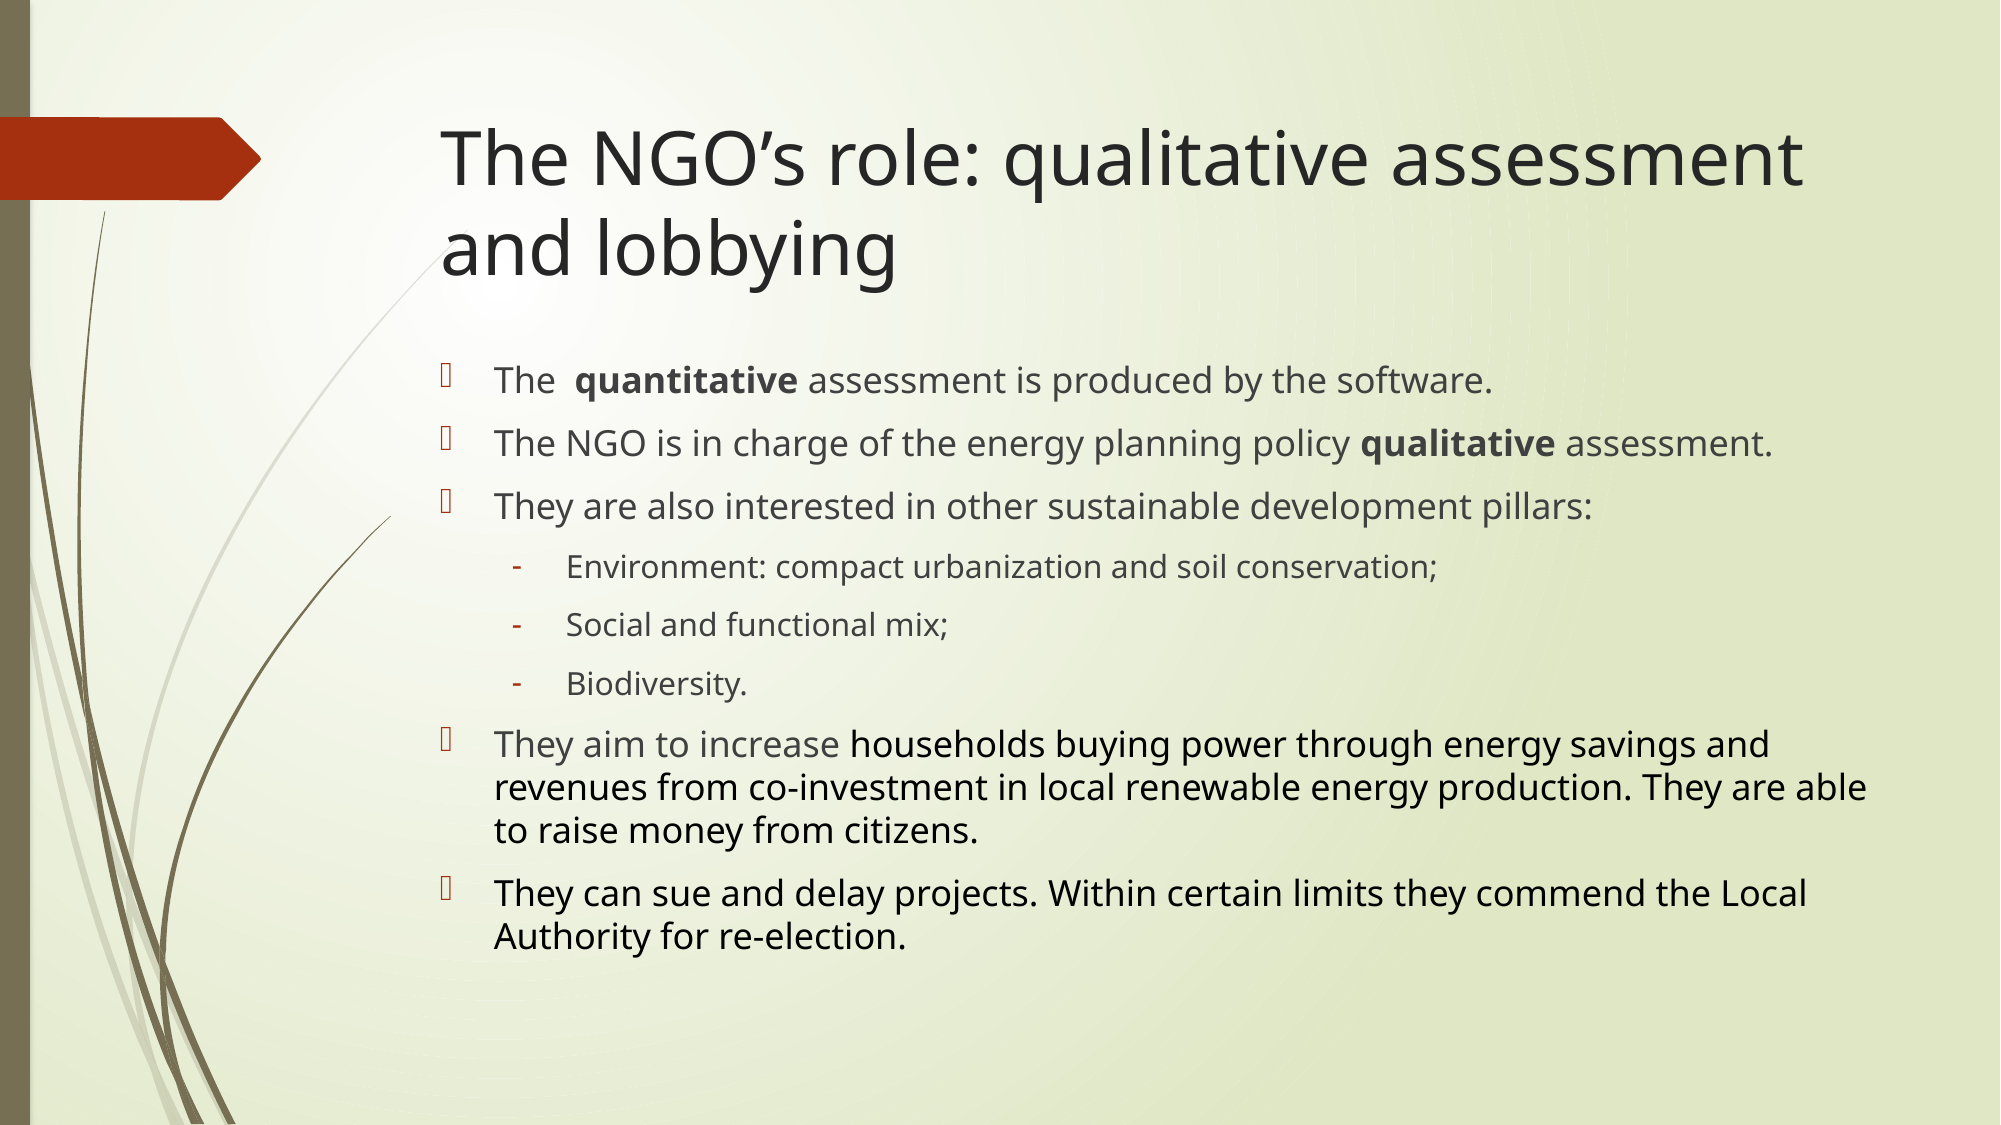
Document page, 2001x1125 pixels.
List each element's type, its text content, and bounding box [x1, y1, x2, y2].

title The NGO’s role: qualitative assessment and lobbying [425, 102, 1888, 313]
list The quantitative assessment is produced by the software. The NGO is in charge of the energy planning policy qualitative assessment. They are also interested in other sustainable development pillars: Environment: compact urbanization and soil conservation; Social and functional mix; Biodiversity. They aim to increase households buying power through energy savings and revenues from co-investment in local renewable energy production. They are able to raise money from citizens. They can sue and delay projects. Within certain limits they commend the Local Authority for re-election. [424, 350, 1888, 970]
